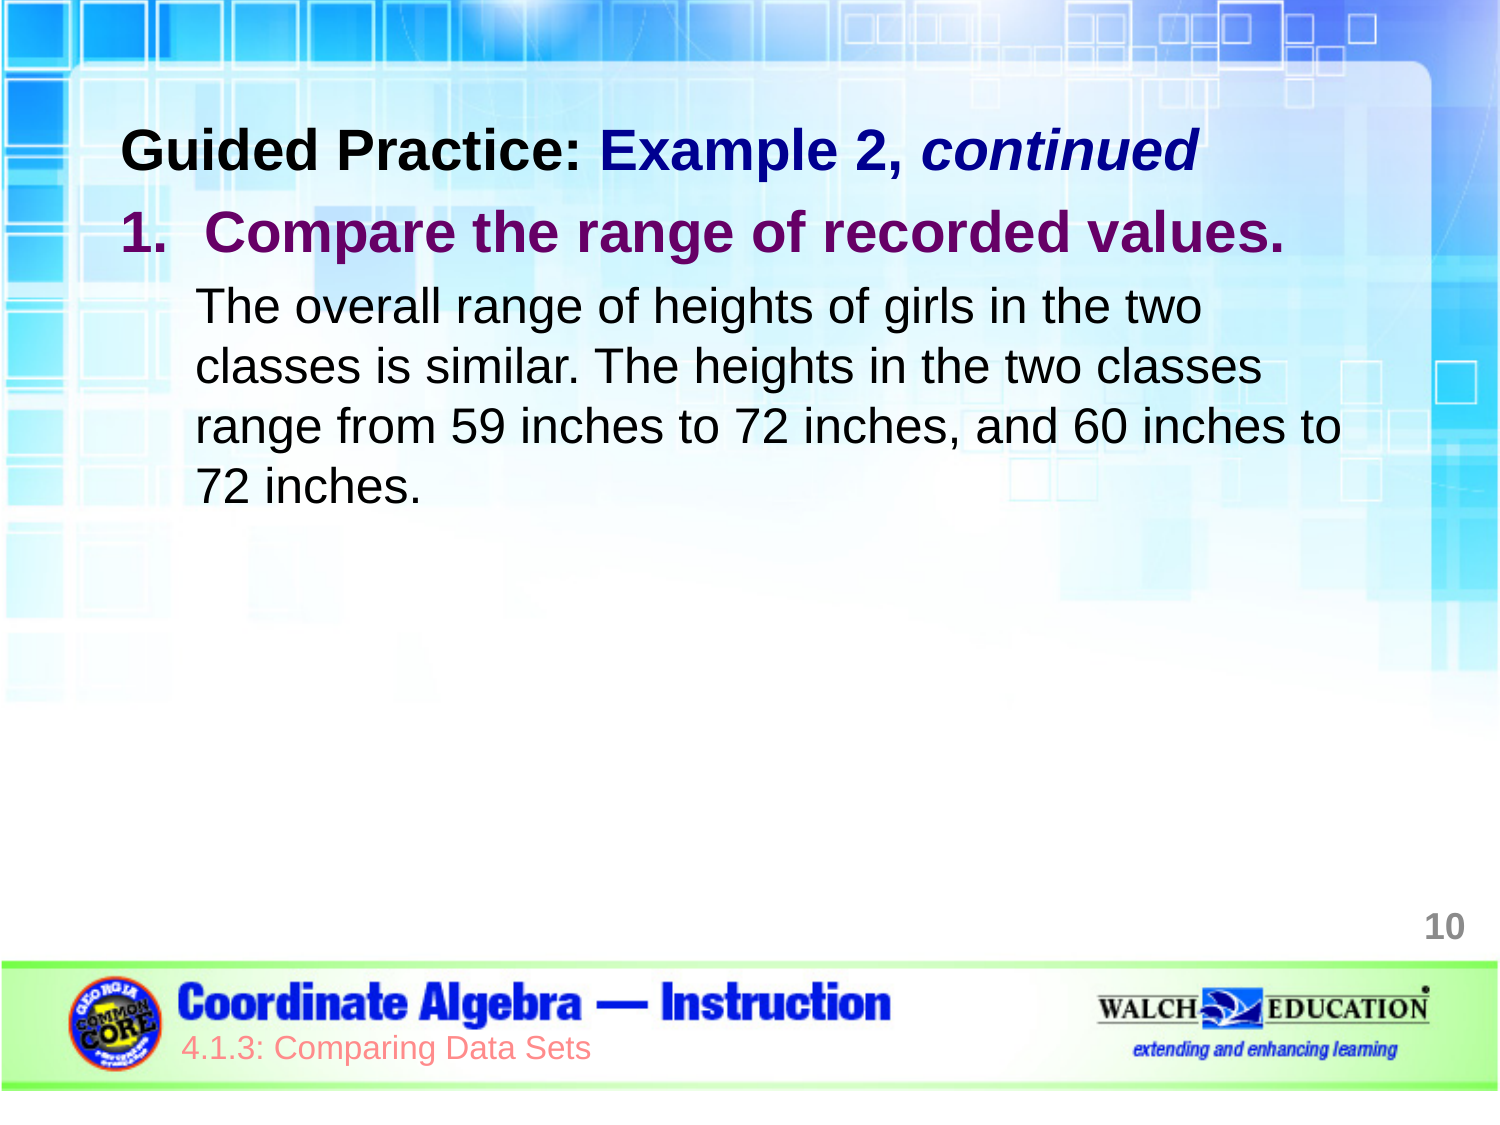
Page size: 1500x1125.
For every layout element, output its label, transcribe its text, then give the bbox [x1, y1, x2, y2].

subtitle Guided Practice: Example 2, continued Compare the range of recorded values. The overall range of heights of girls in the two classes is similar. The heights in the two classes range from 59 inches to 72 inches, and 60 inches to 72 inches. [105, 105, 1392, 925]
footer 4.1.3: Comparing Data Sets [166, 1024, 1080, 1069]
picture [1, 0, 1500, 1091]
slide_number 10 [1361, 901, 1481, 949]
